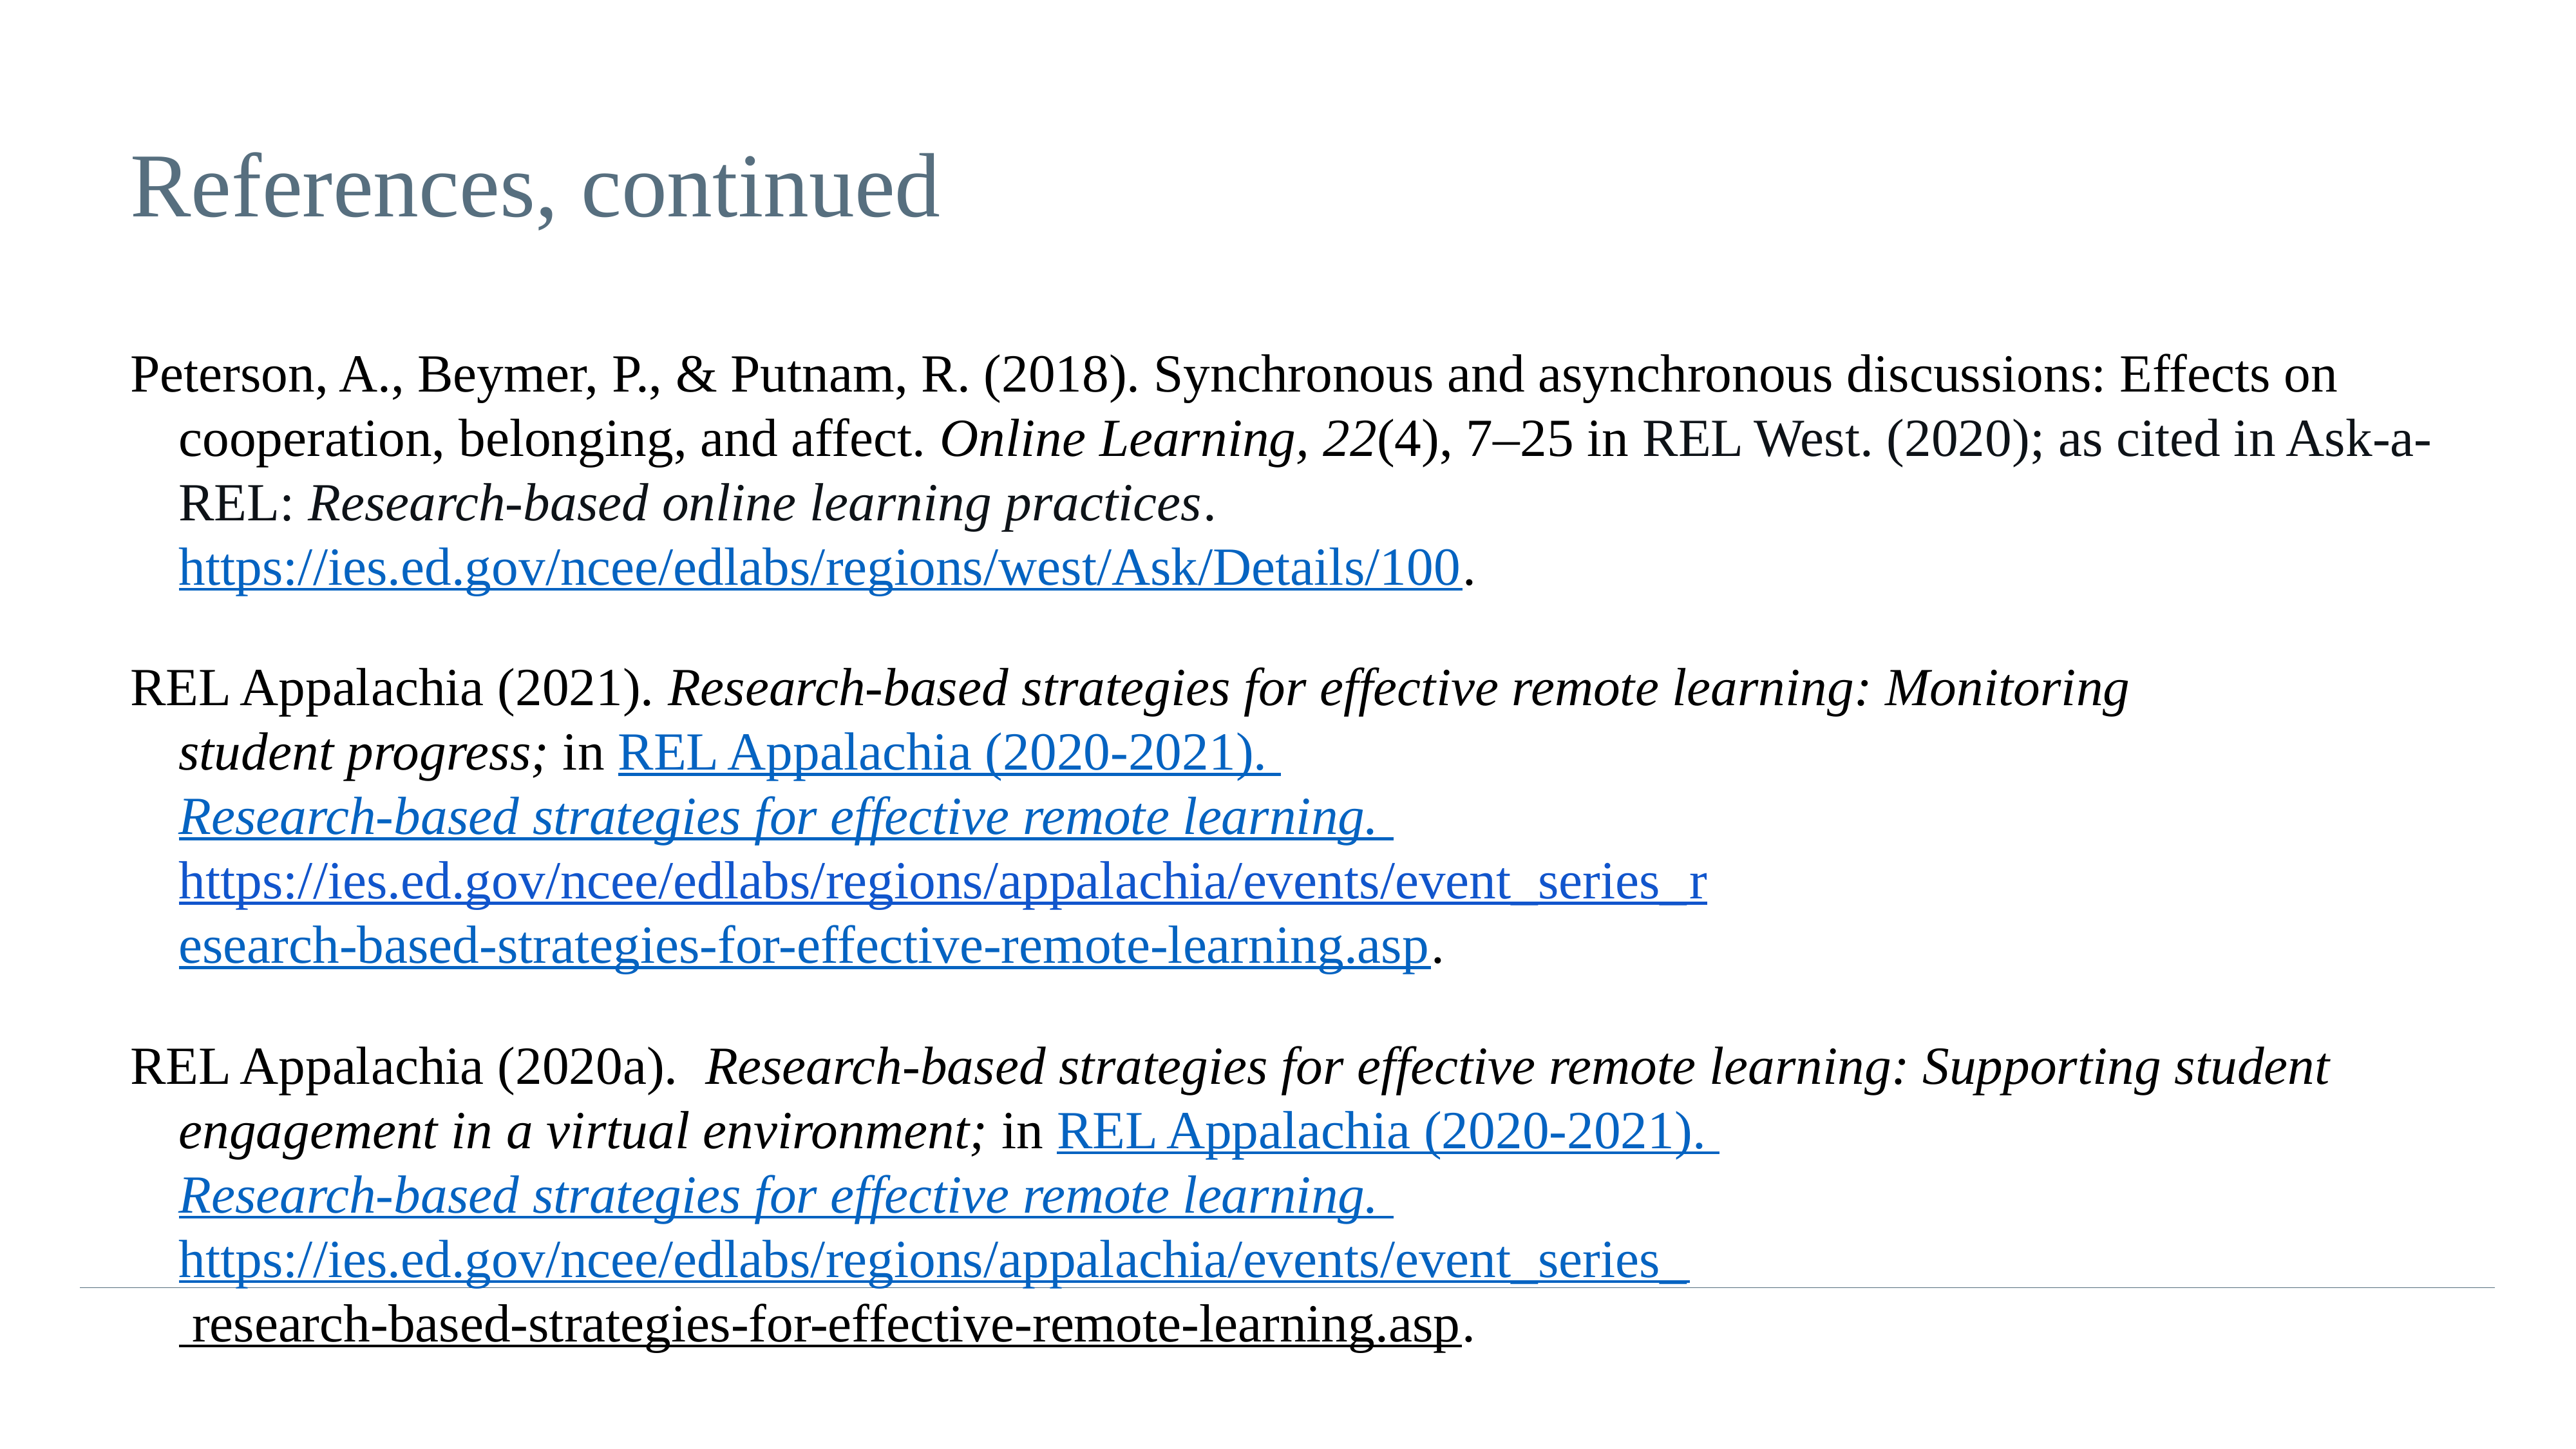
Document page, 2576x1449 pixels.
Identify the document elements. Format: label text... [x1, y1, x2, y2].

title References, continued [120, 120, 2456, 249]
list Peterson, A., Beymer, P., & Putnam, R. (2018). Synchronous and asynchronous discussions: Effects on cooperation, belonging, and affect. Online Learning, 22(4), 7–25 in REL West. (2020); as cited in Ask-a-REL: Research-based online learning practices. https://ies.ed.gov/ncee/edlabs/regions/west/Ask/Details/100. REL Appalachia (2021). Research-based strategies for effective remote learning: Monitoring student progress; in REL Appalachia (2020-2021). Research-based strategies for effective remote learning. https://ies.ed.gov/ncee/edlabs/regions/appalachia/events/event_series_research-based-strategies-for-effective-remote-learning.asp. REL Appalachia (2020a). Research-based strategies for effective remote learning: Supporting student engagement in a virtual environment; in REL Appalachia (2020-2021). Research-based strategies for effective remote learning. https://ies.ed.gov/ncee/edlabs/regions/appalachia/events/event_series_ research-based-strategies-for-effective-remote-learning.asp. [120, 333, 2456, 1276]
